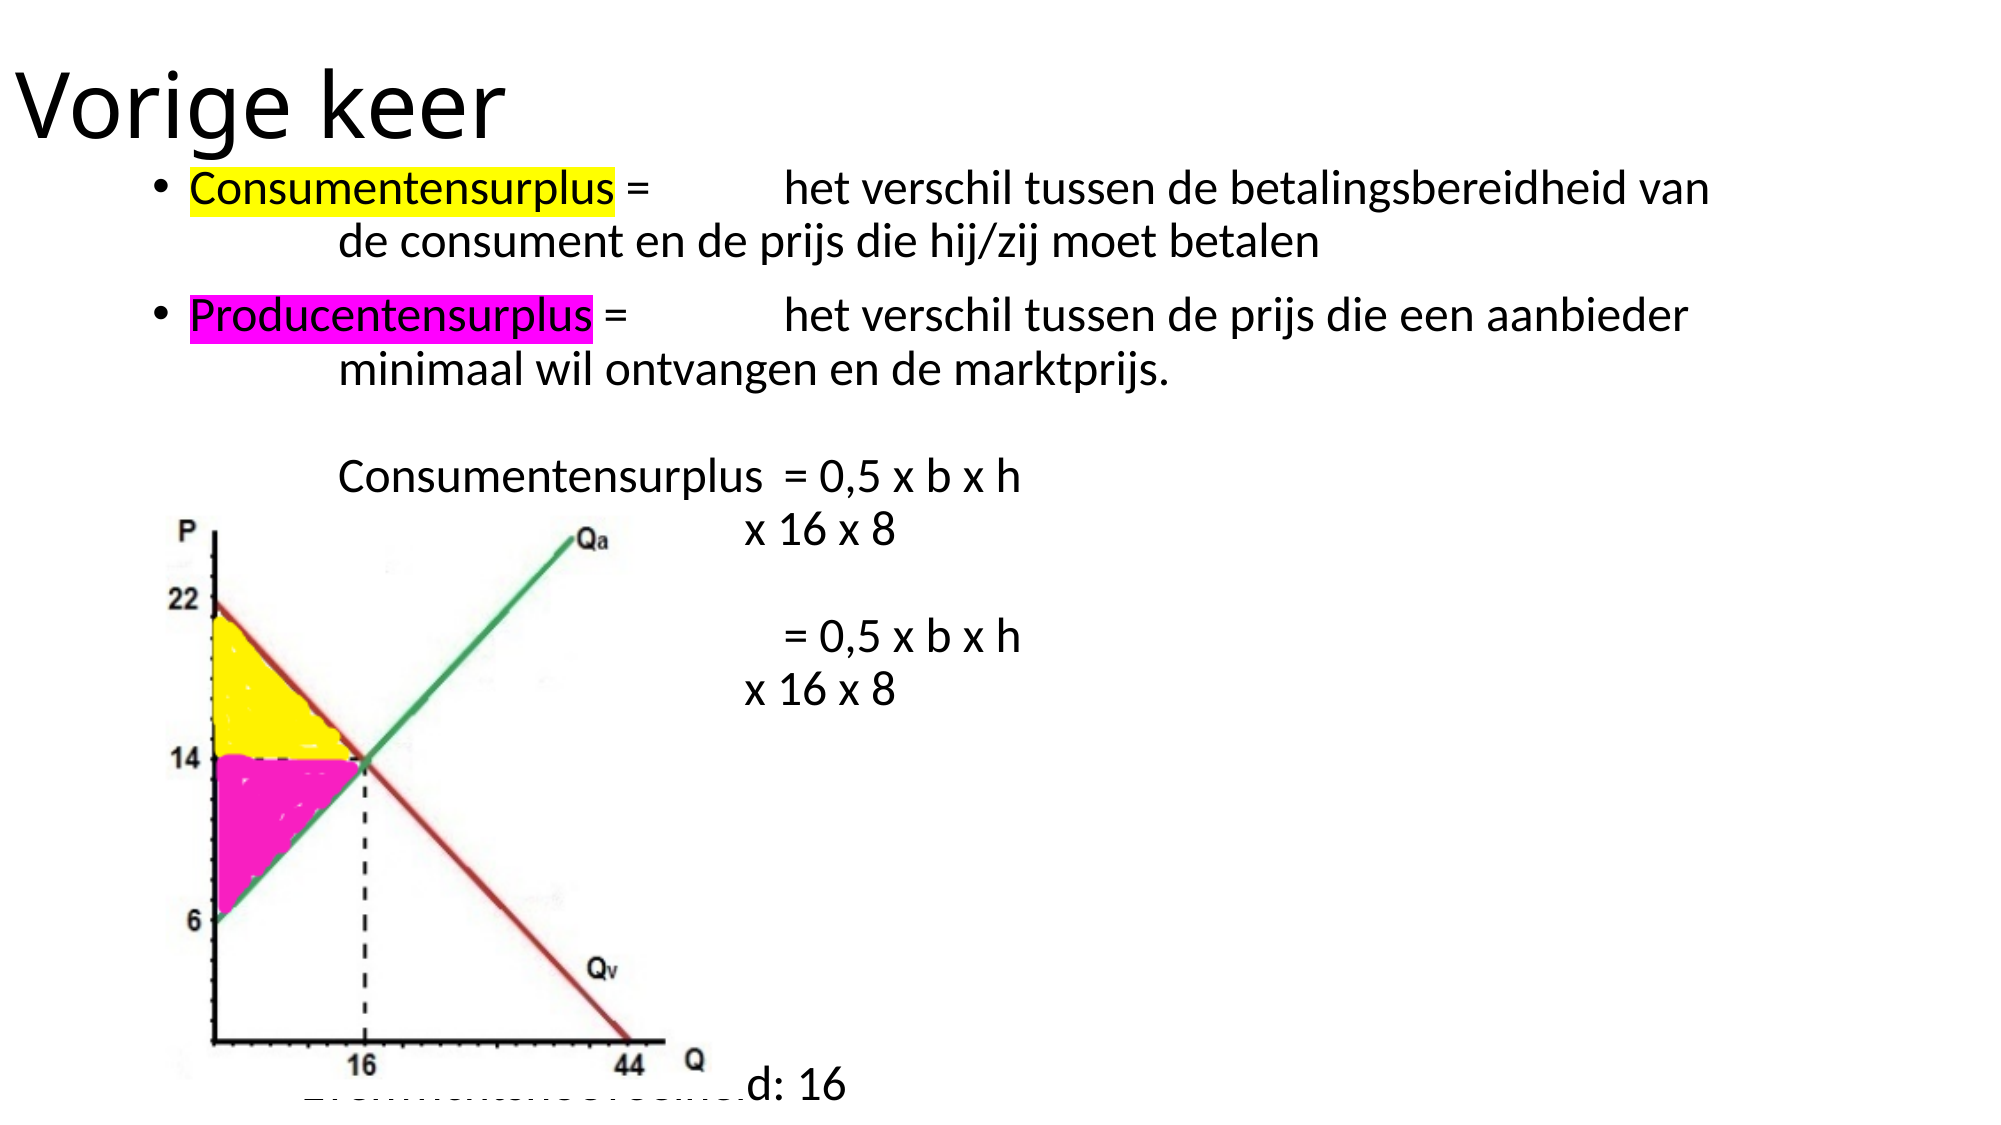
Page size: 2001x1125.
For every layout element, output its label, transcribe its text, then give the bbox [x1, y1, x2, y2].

title Vorige keer [0, 0, 2000, 218]
picture [161, 504, 744, 1099]
list Consumentensurplus = het verschil tussen de betalingsbereidheid van de consument en de prijs die hij/zij moet betalen Producentensurplus = het verschil tussen de prijs die een aanbieder minimaal wil ontvangen en de marktprijs. Consumentensurplus = 0,5 x b x h (22 - 14 = 8) = 0,5 x 16 x 8 = 64 Producentensurplus = 0,5 x b x h (14 - 6 = 8) = 0,5 x 16 x 8 = 64 Totale surplus 64 + 64 = 128 Marktprijs: 14 Evenwichtshoeveelheid: 16 [137, 154, 1964, 1125]
